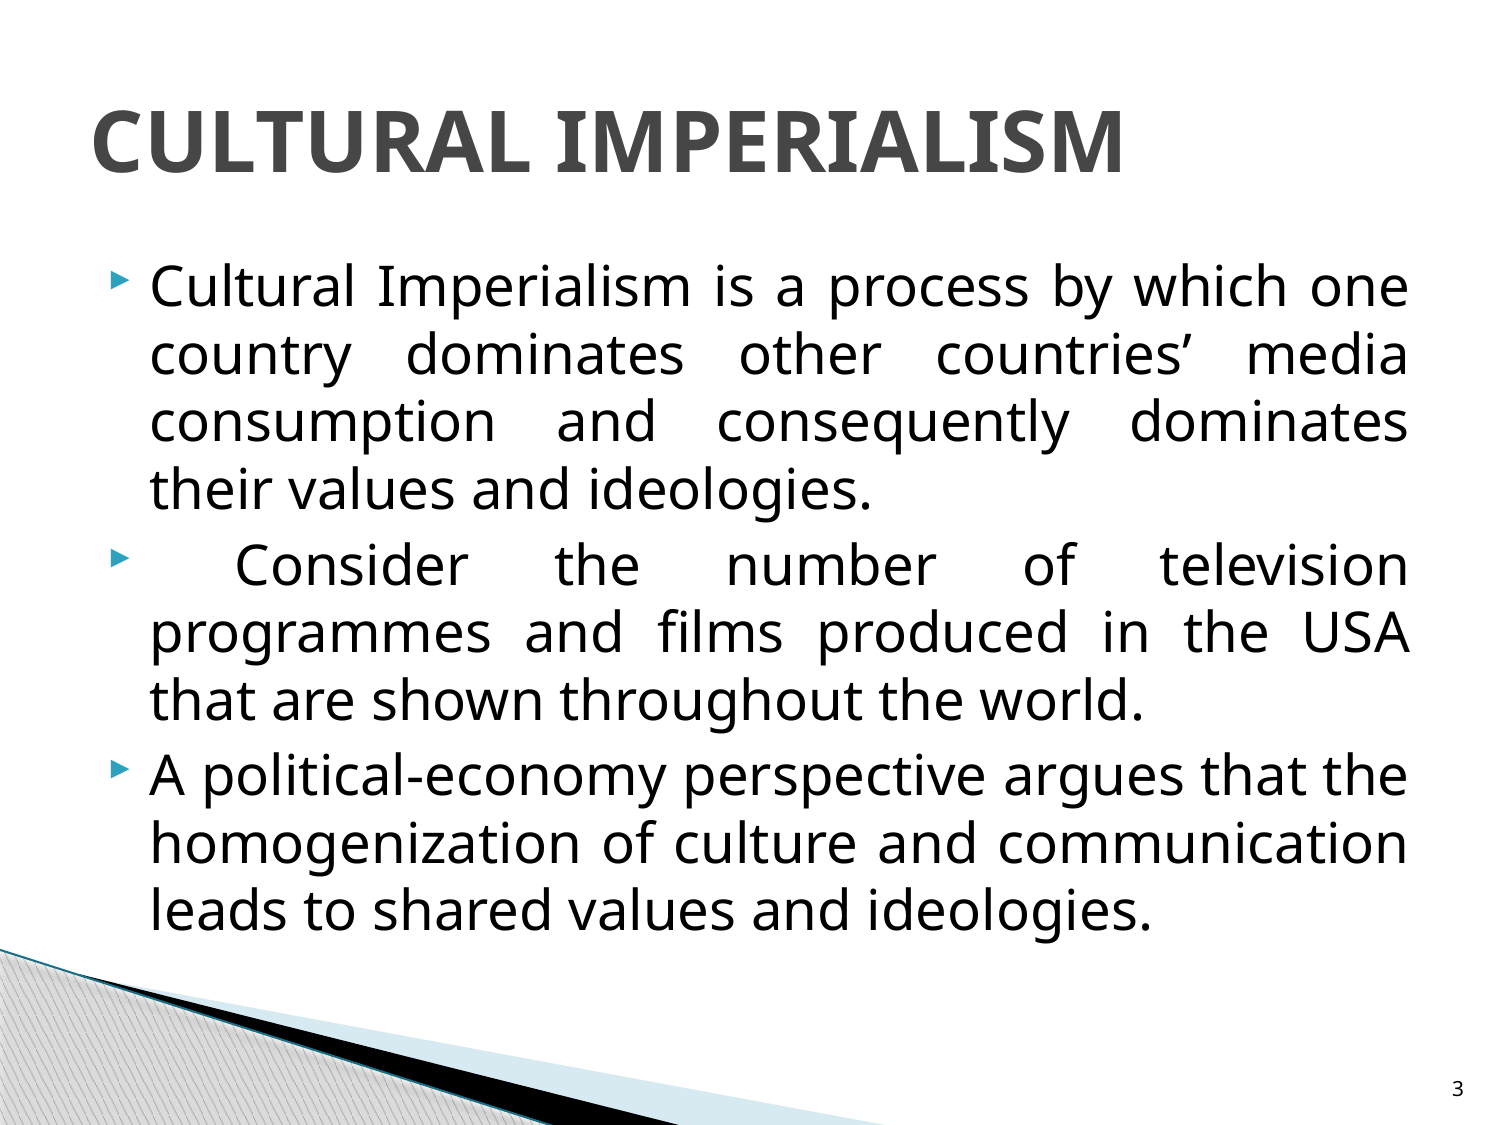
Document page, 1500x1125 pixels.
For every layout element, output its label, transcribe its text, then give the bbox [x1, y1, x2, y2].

slide_number 3 [1418, 1051, 1479, 1112]
title CULTURAL IMPERIALISM [75, 45, 1425, 233]
list Cultural Imperialism is a process by which one country dominates other countries’ media consumption and consequently dominates their values and ideologies. Consider the number of television programmes and films produced in the USA that are shown throughout the world. A political-economy perspective argues that the homogenization of culture and communication leads to shared values and ideologies. [75, 243, 1425, 986]
